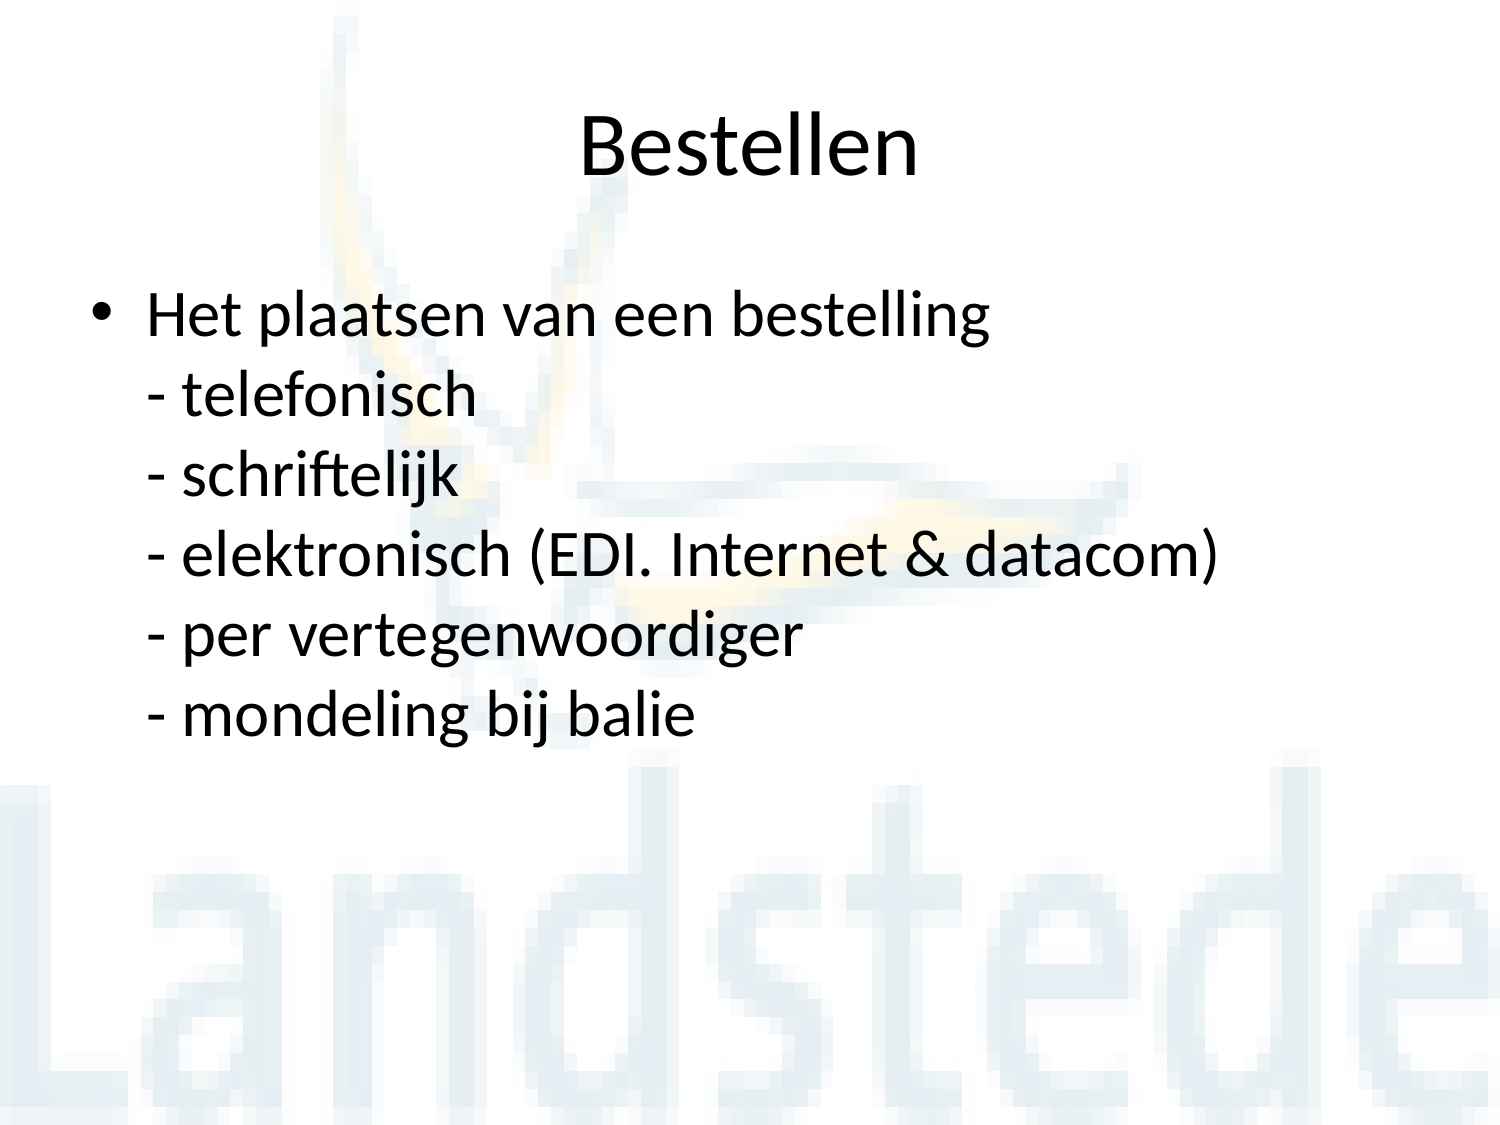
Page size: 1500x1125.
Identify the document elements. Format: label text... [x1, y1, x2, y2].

title Bestellen [75, 45, 1425, 233]
list Het plaatsen van een bestelling - telefonisch - schriftelijk - elektronisch (EDI. Internet & datacom) - per vertegenwoordiger - mondeling bij balie [75, 262, 1425, 1005]
